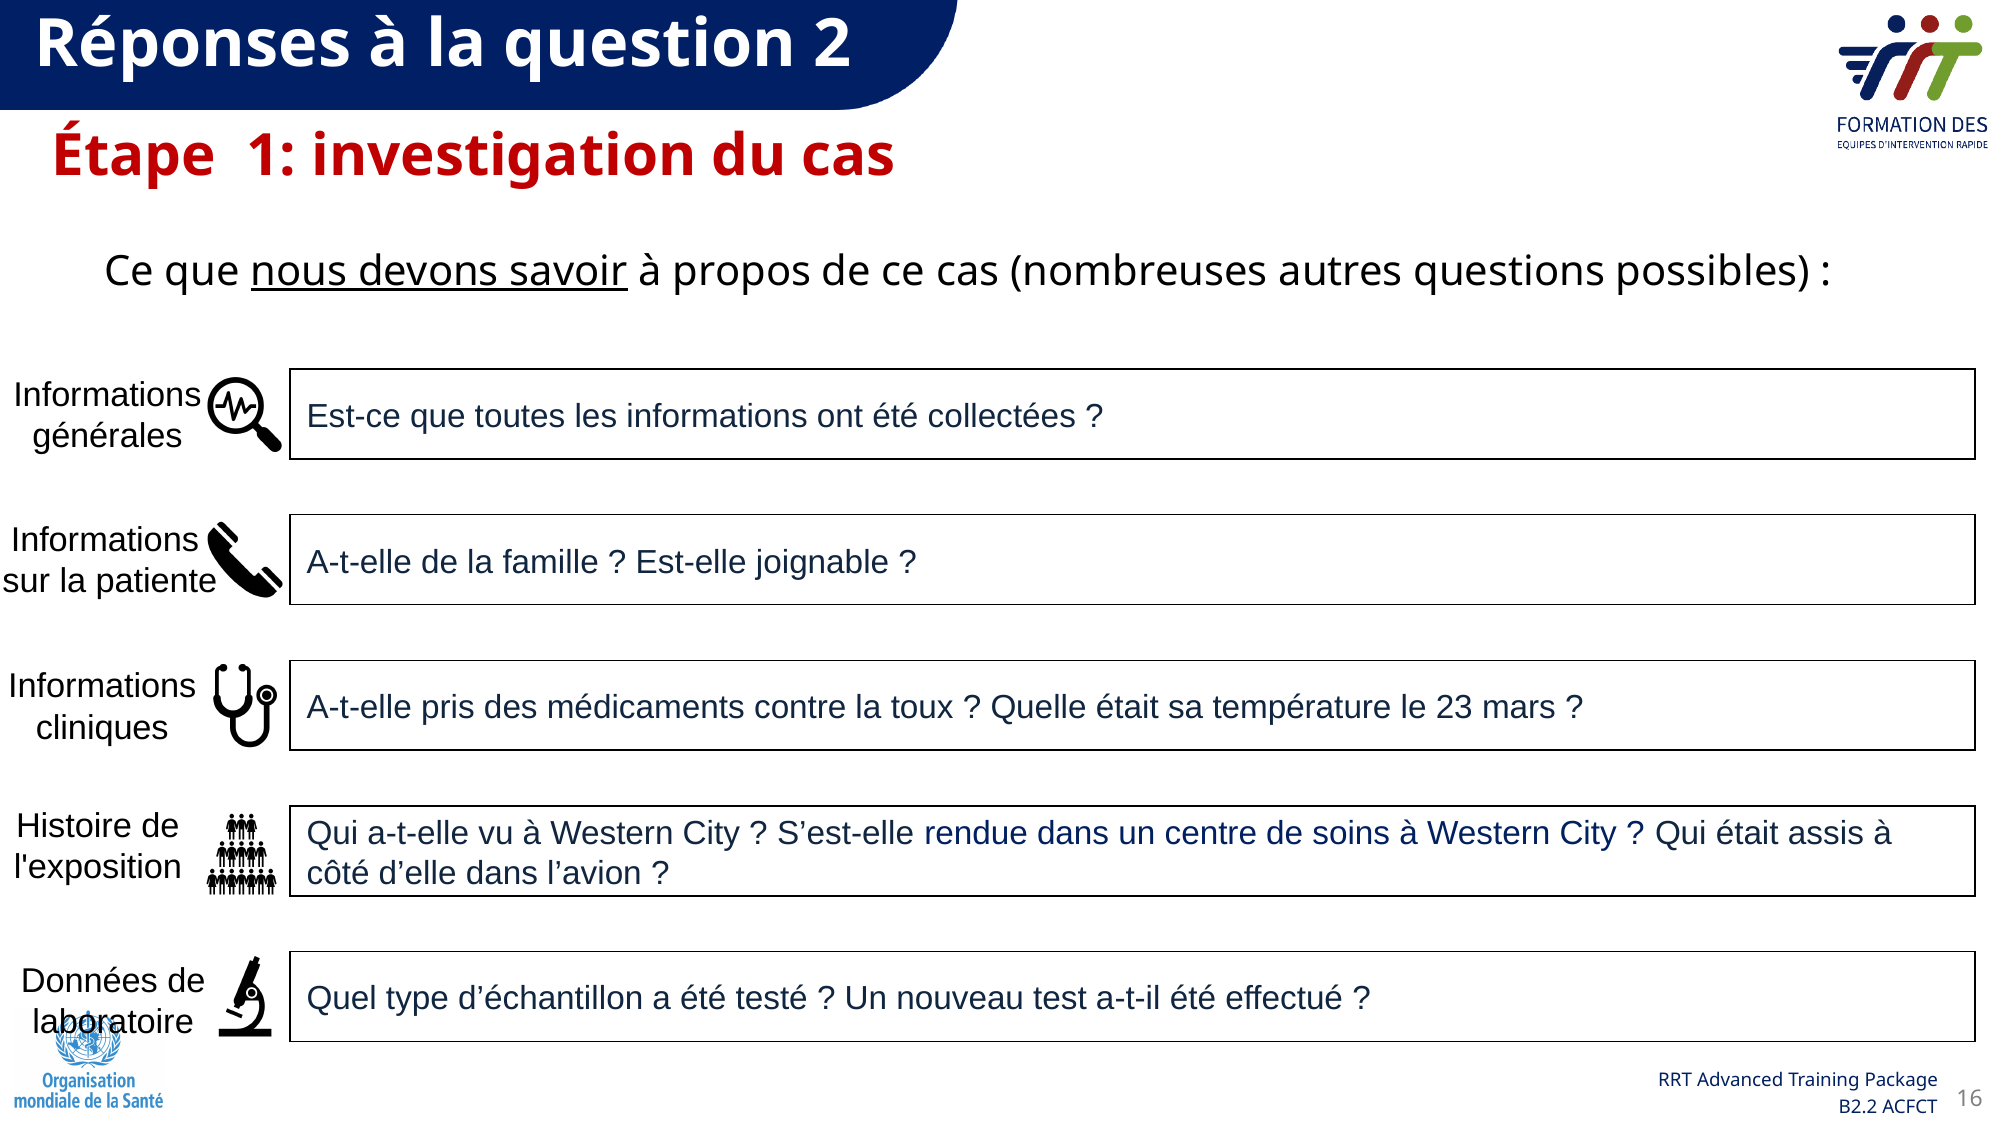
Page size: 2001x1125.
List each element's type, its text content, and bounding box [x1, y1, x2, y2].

text_box Ce que nous devons savoir à propos de ce cas (nombreuses autres questions possibles) : [87, 212, 1925, 325]
text_box Qui a-t-elle vu à Western City ? S’est-elle rendue dans un centre de soins à Western City ? Qui était assis à côté d’elle dans l’avion ? [290, 805, 1975, 896]
text_box Données de laboratoire [1, 950, 225, 1049]
text_box A-t-elle pris des médicaments contre la toux ? Quelle était sa température le 23 mars ? [291, 660, 1975, 751]
text_box Réponses à la question 2 [34, 0, 1673, 80]
picture [199, 368, 291, 460]
text_box Étape 1: investigation du cas [51, 117, 1690, 188]
text_box Est-ce que toutes les informations ont été collectées ? [291, 369, 1975, 460]
picture [13, 1049, 164, 1109]
text_box Quel type d’échantillon a été testé ? Un nouveau test a-t-il été effectué ? [291, 951, 1975, 1042]
picture [199, 514, 291, 605]
picture [199, 660, 291, 751]
picture [0, 0, 958, 110]
text_box Informations générales [0, 364, 245, 462]
picture [198, 810, 283, 898]
text_box Histoire de l'exposition [0, 795, 224, 894]
text_box A-t-elle de la famille ? Est-elle joignable ? [291, 514, 1975, 605]
picture [199, 951, 291, 1042]
text_box Informations cliniques [0, 656, 240, 754]
picture [1837, 14, 1988, 150]
text_box Informations sur la patiente [0, 509, 248, 608]
